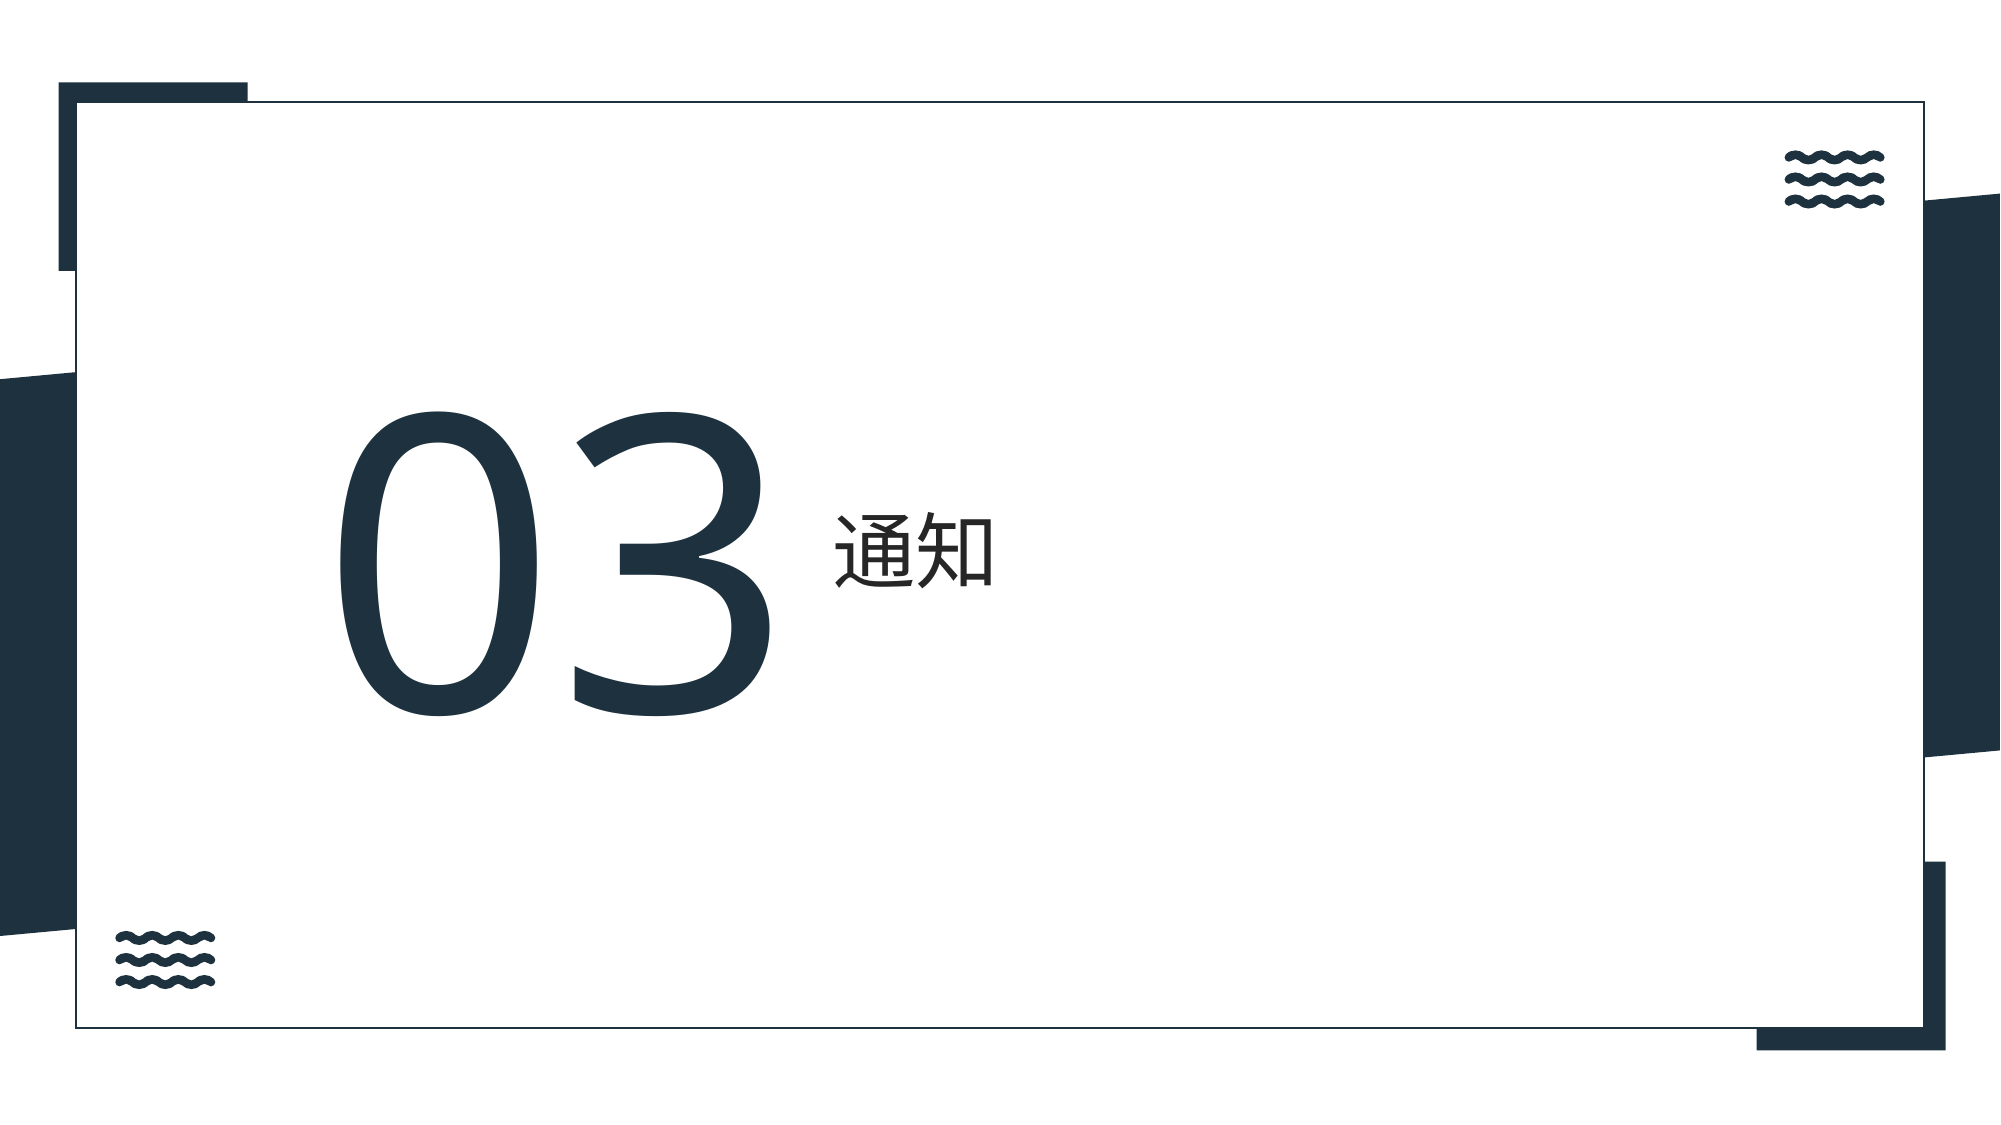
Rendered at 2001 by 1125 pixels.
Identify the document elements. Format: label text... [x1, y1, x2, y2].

text_box [1784, 172, 1885, 187]
text_box 03 [216, 290, 898, 803]
text_box [1756, 861, 1947, 1051]
text_box [1784, 194, 1885, 209]
text_box [75, 101, 1925, 1029]
text_box [1925, 192, 2000, 759]
text_box [115, 975, 216, 990]
text_box [115, 930, 216, 946]
text_box [1784, 150, 1885, 165]
text_box [58, 81, 249, 272]
text_box [0, 371, 75, 938]
text_box [115, 952, 216, 968]
text_box 通知 [817, 491, 1625, 606]
